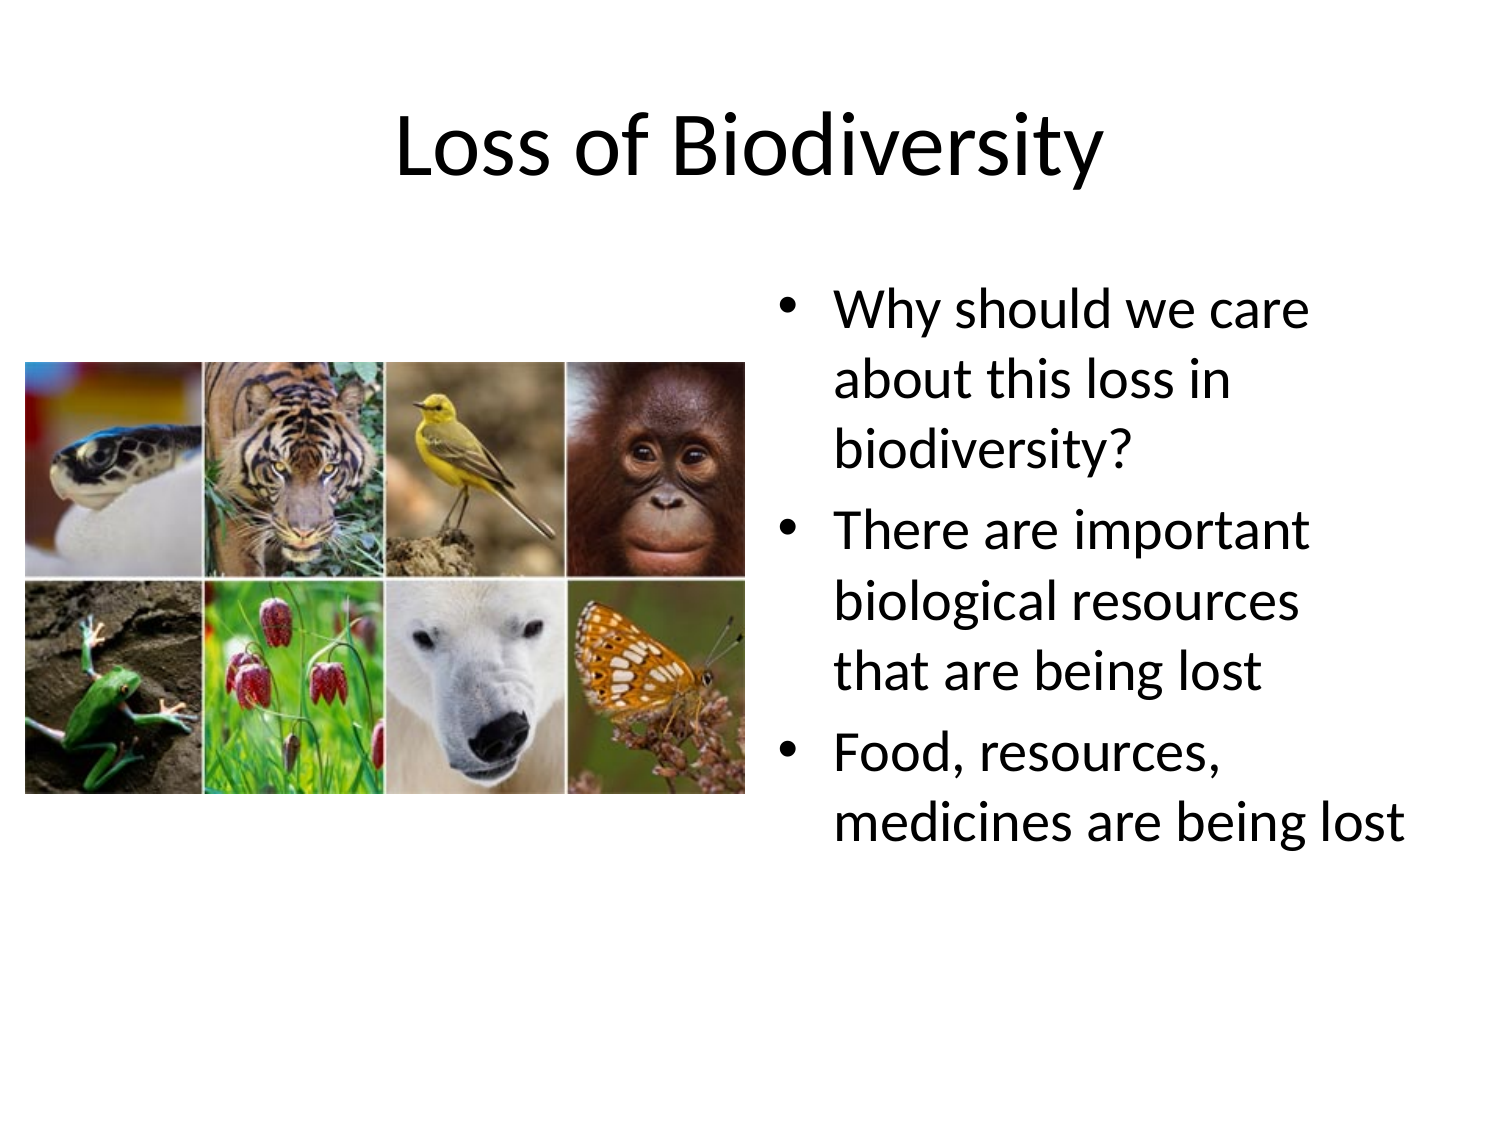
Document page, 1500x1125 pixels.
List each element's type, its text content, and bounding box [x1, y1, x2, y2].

picture [25, 362, 745, 794]
list Why should we care about this loss in biodiversity? There are important biological resources that are being lost Food, resources, medicines are being lost [762, 262, 1425, 1005]
title Loss of Biodiversity [75, 45, 1425, 233]
